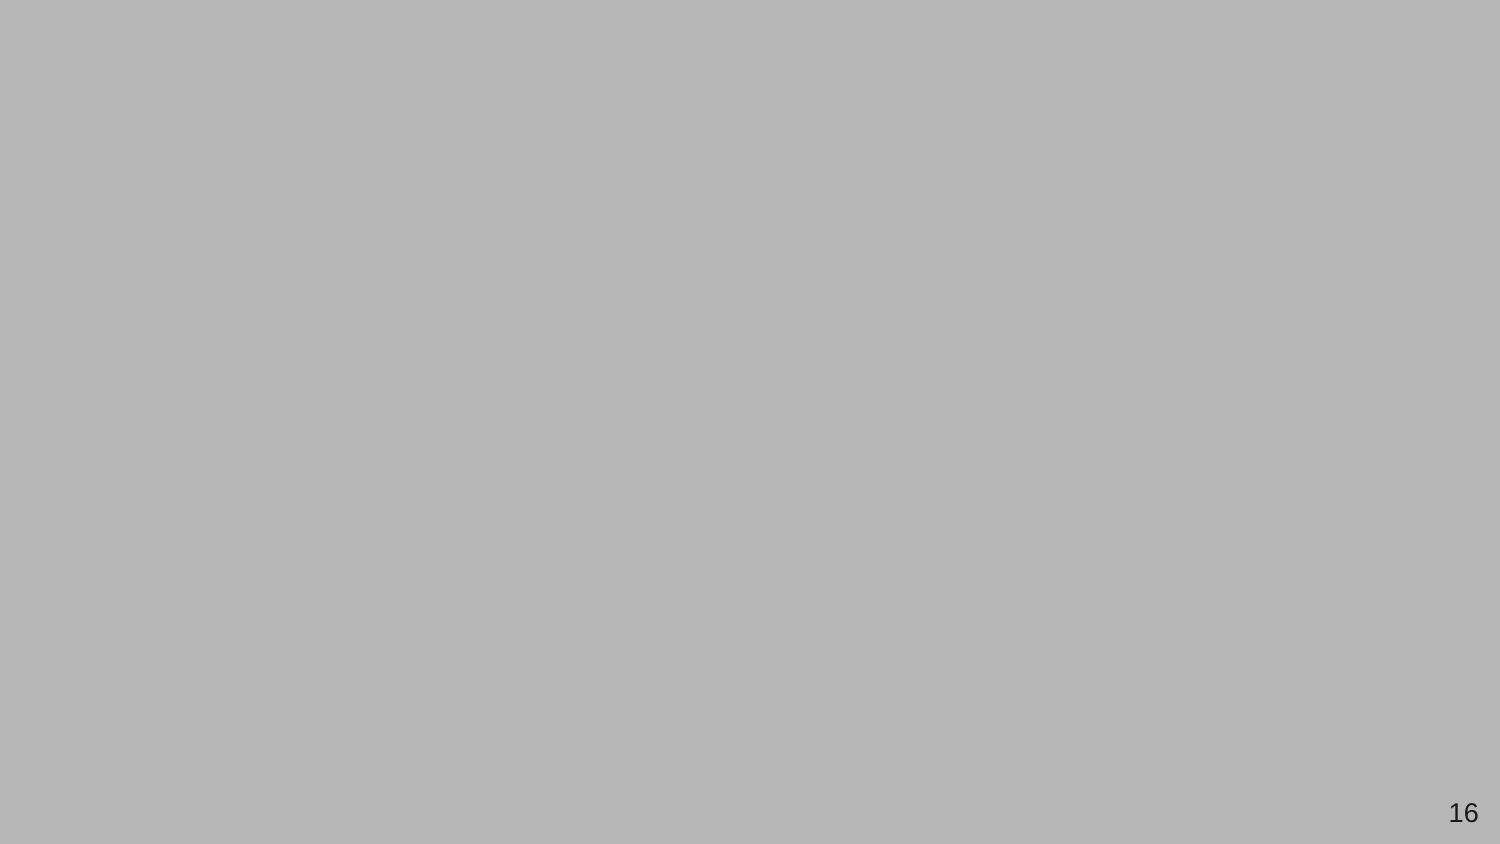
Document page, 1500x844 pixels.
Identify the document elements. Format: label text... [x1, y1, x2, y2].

slide_number 16 [1403, 779, 1494, 844]
